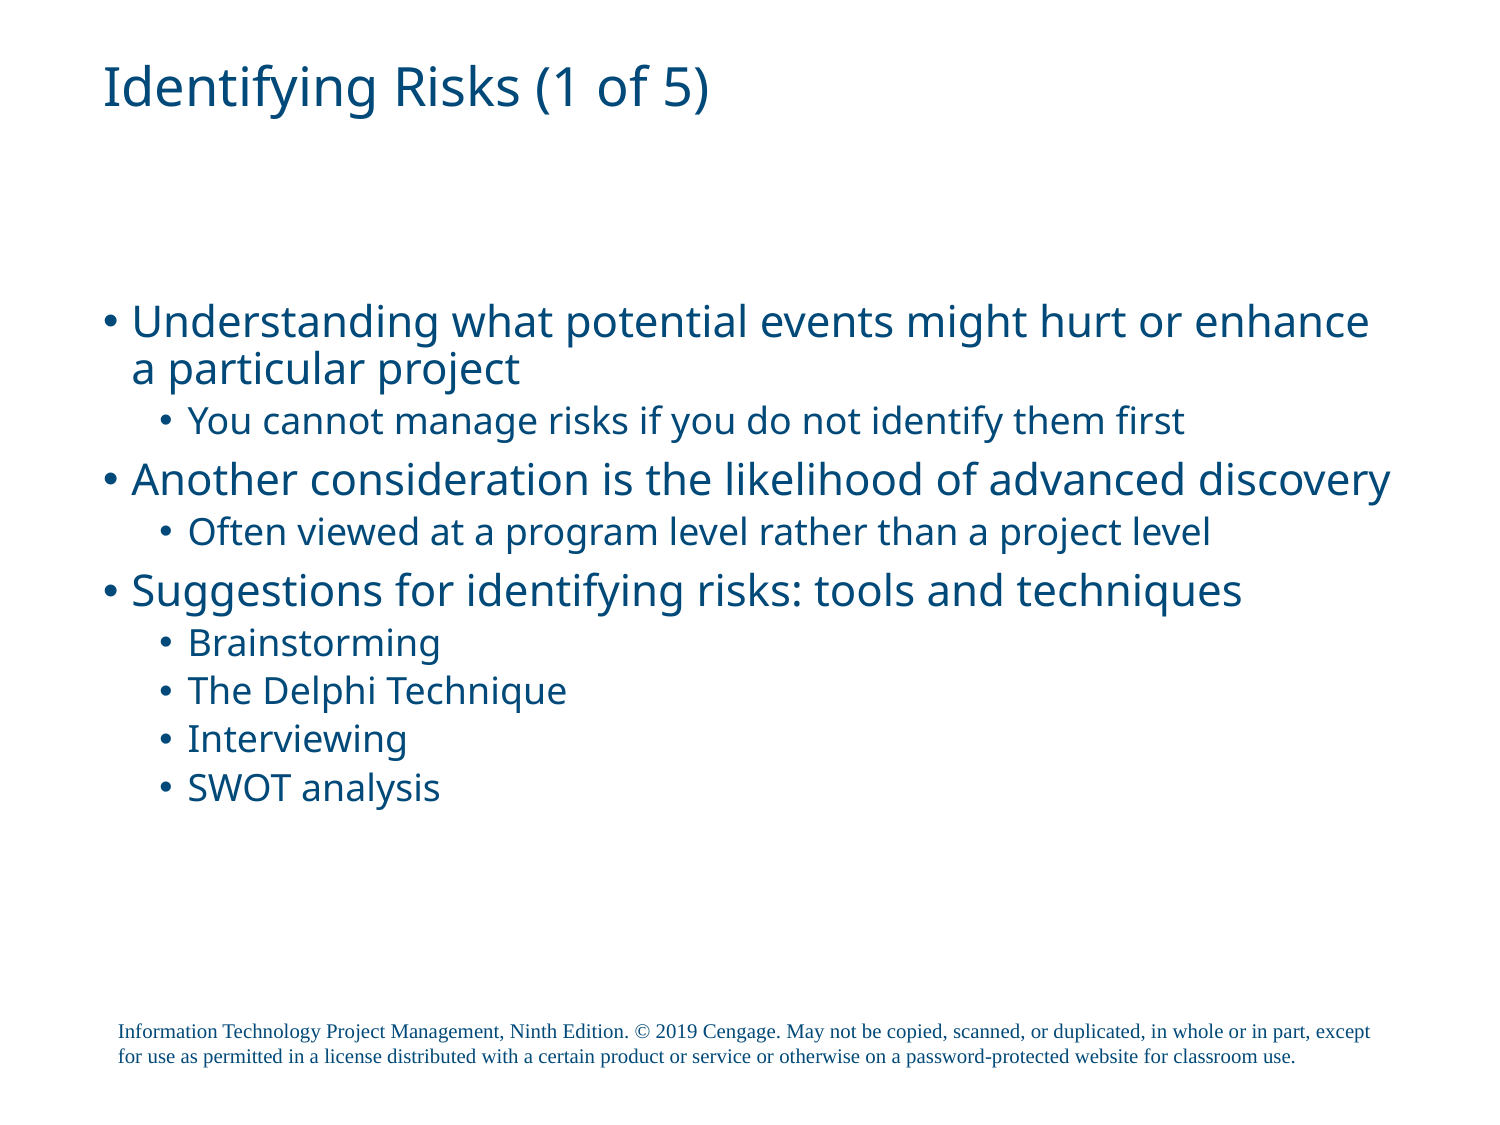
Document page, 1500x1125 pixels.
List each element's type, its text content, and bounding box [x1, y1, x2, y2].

list Understanding what potential events might hurt or enhance a particular project You cannot manage risks if you do not identify them first Another consideration is the likelihood of advanced discovery Often viewed at a program level rather than a project level Suggestions for identifying risks: tools and techniques Brainstorming The Delphi Technique Interviewing SWOT analysis [103, 299, 1397, 1009]
title Identifying Risks (1 of 5) [103, 59, 1397, 278]
footer Information Technology Project Management, Ninth Edition. © 2019 Cengage. May not be copied, scanned, or duplicated, in whole or in part, except for use as permitted in a license distributed with a certain product or service or otherwise on a password-protected website for classroom use. [103, 1009, 1397, 1070]
